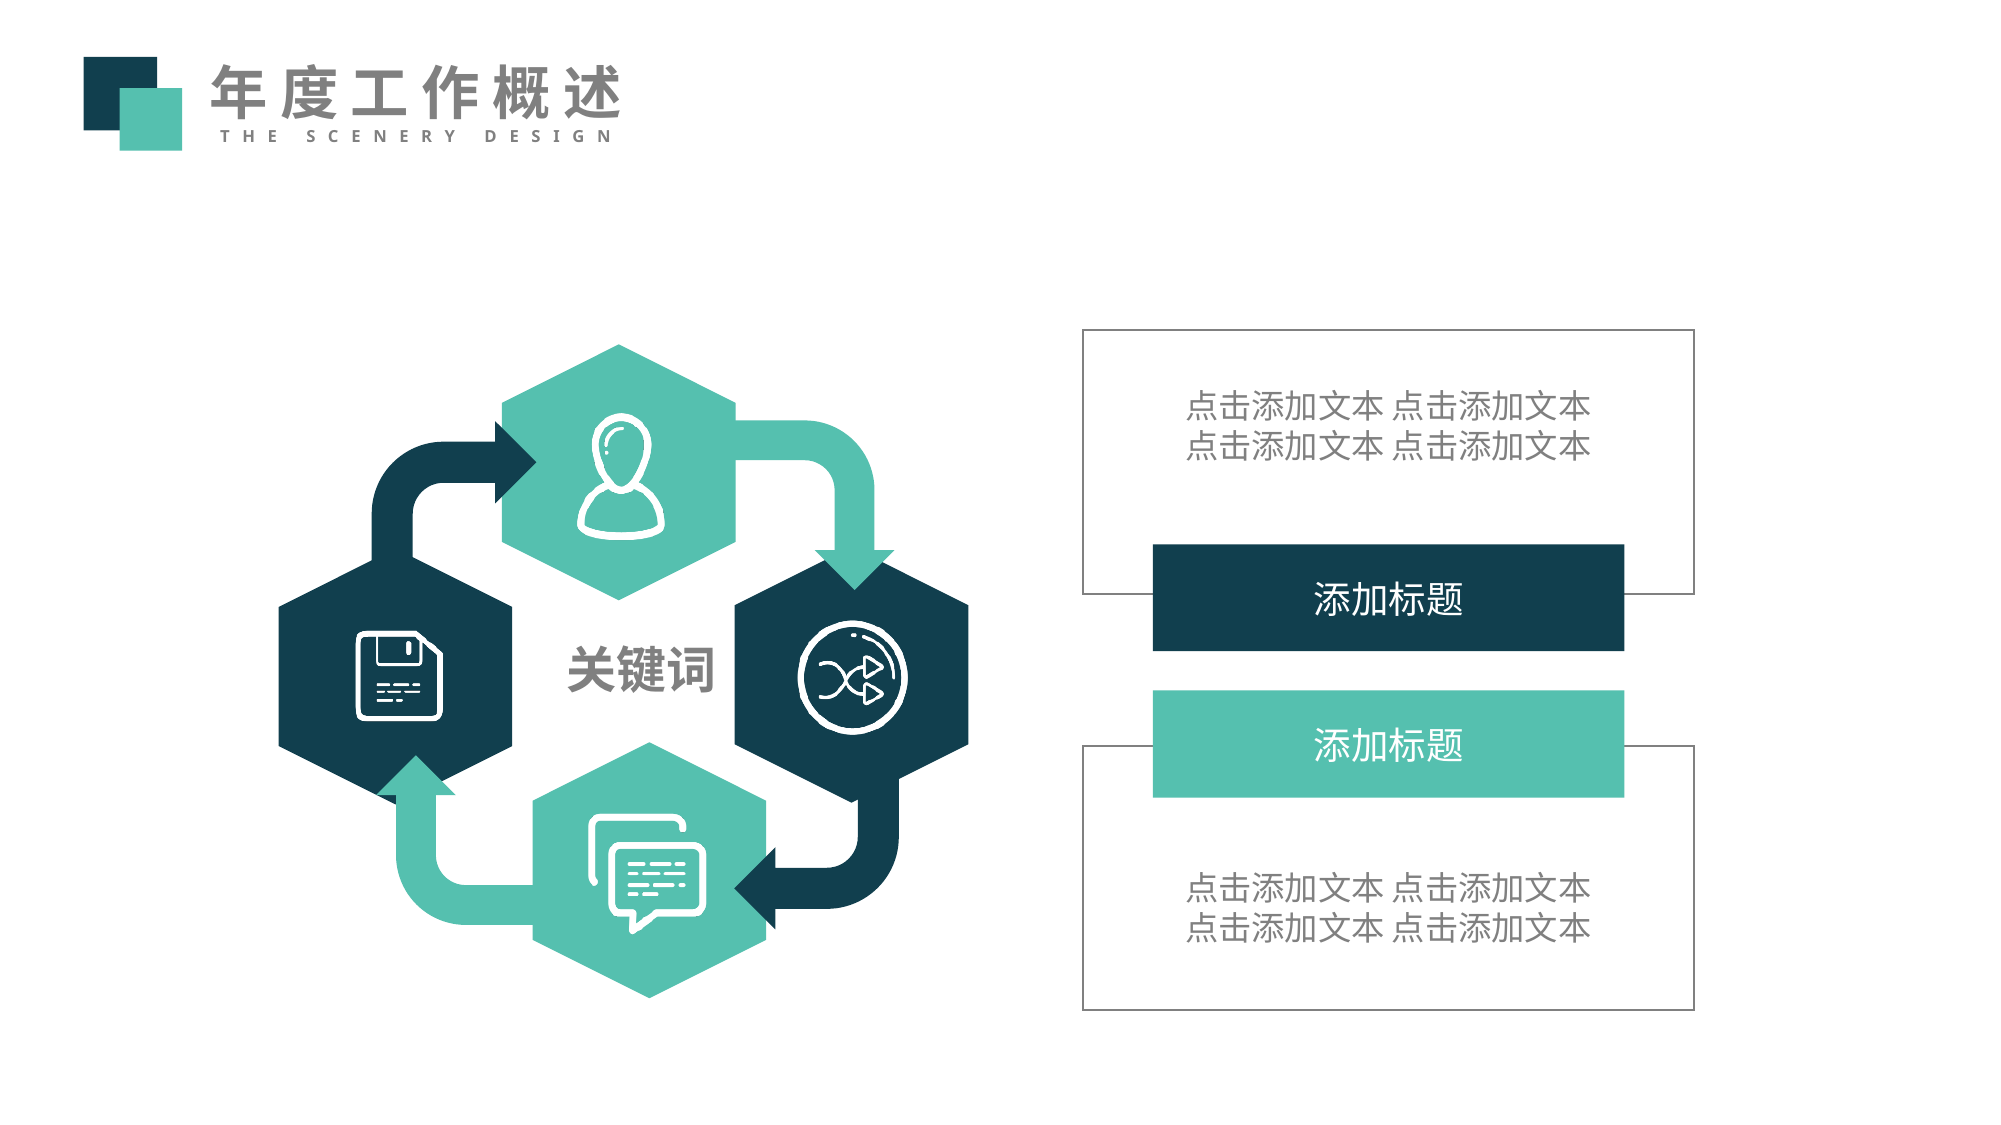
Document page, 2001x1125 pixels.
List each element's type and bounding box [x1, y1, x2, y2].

text_box [278, 344, 969, 999]
text_box [83, 48, 646, 155]
text_box [1082, 330, 1695, 1011]
